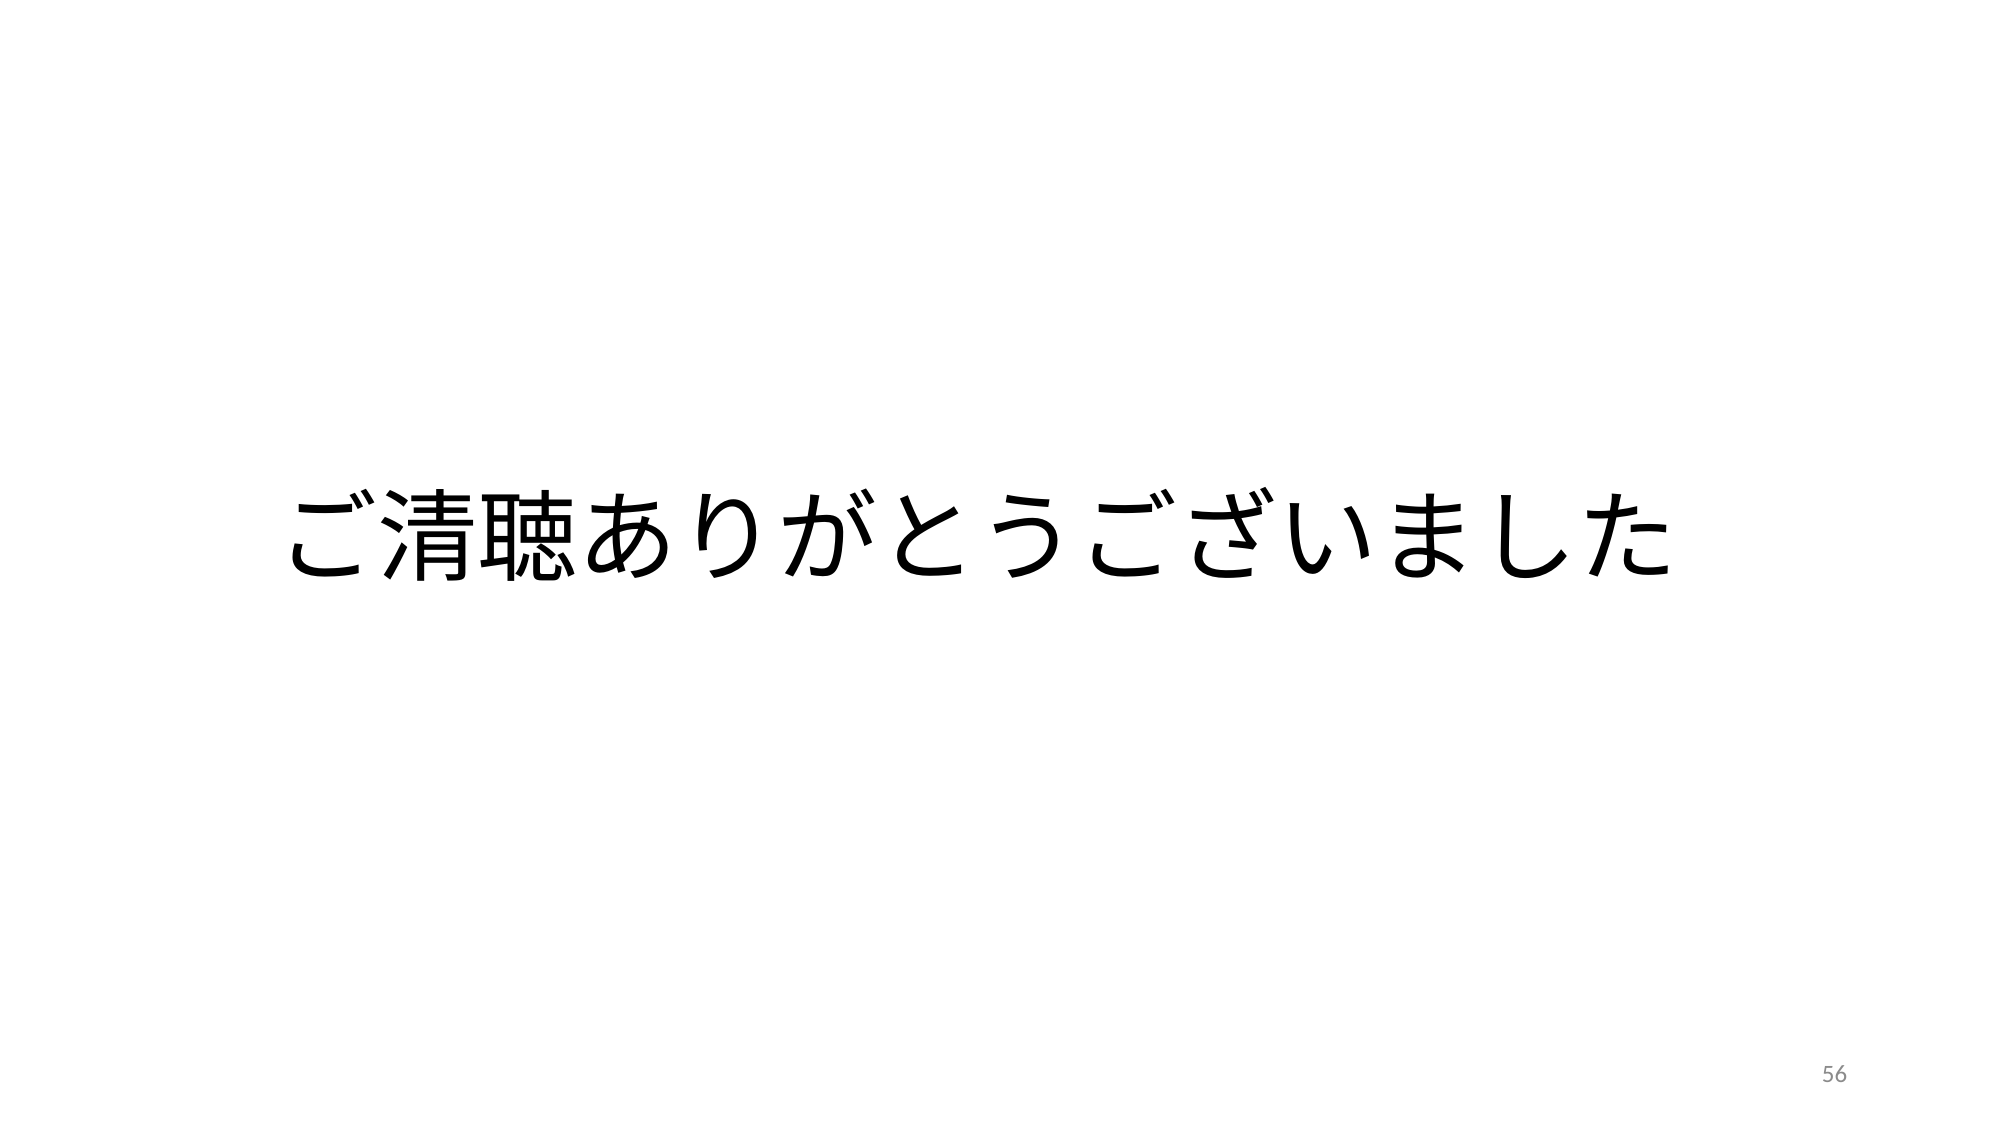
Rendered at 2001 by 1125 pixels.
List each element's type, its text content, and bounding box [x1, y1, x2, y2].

text_box ご清聴ありがとうございました [91, 479, 1863, 603]
slide_number 56 [1412, 1042, 1863, 1103]
